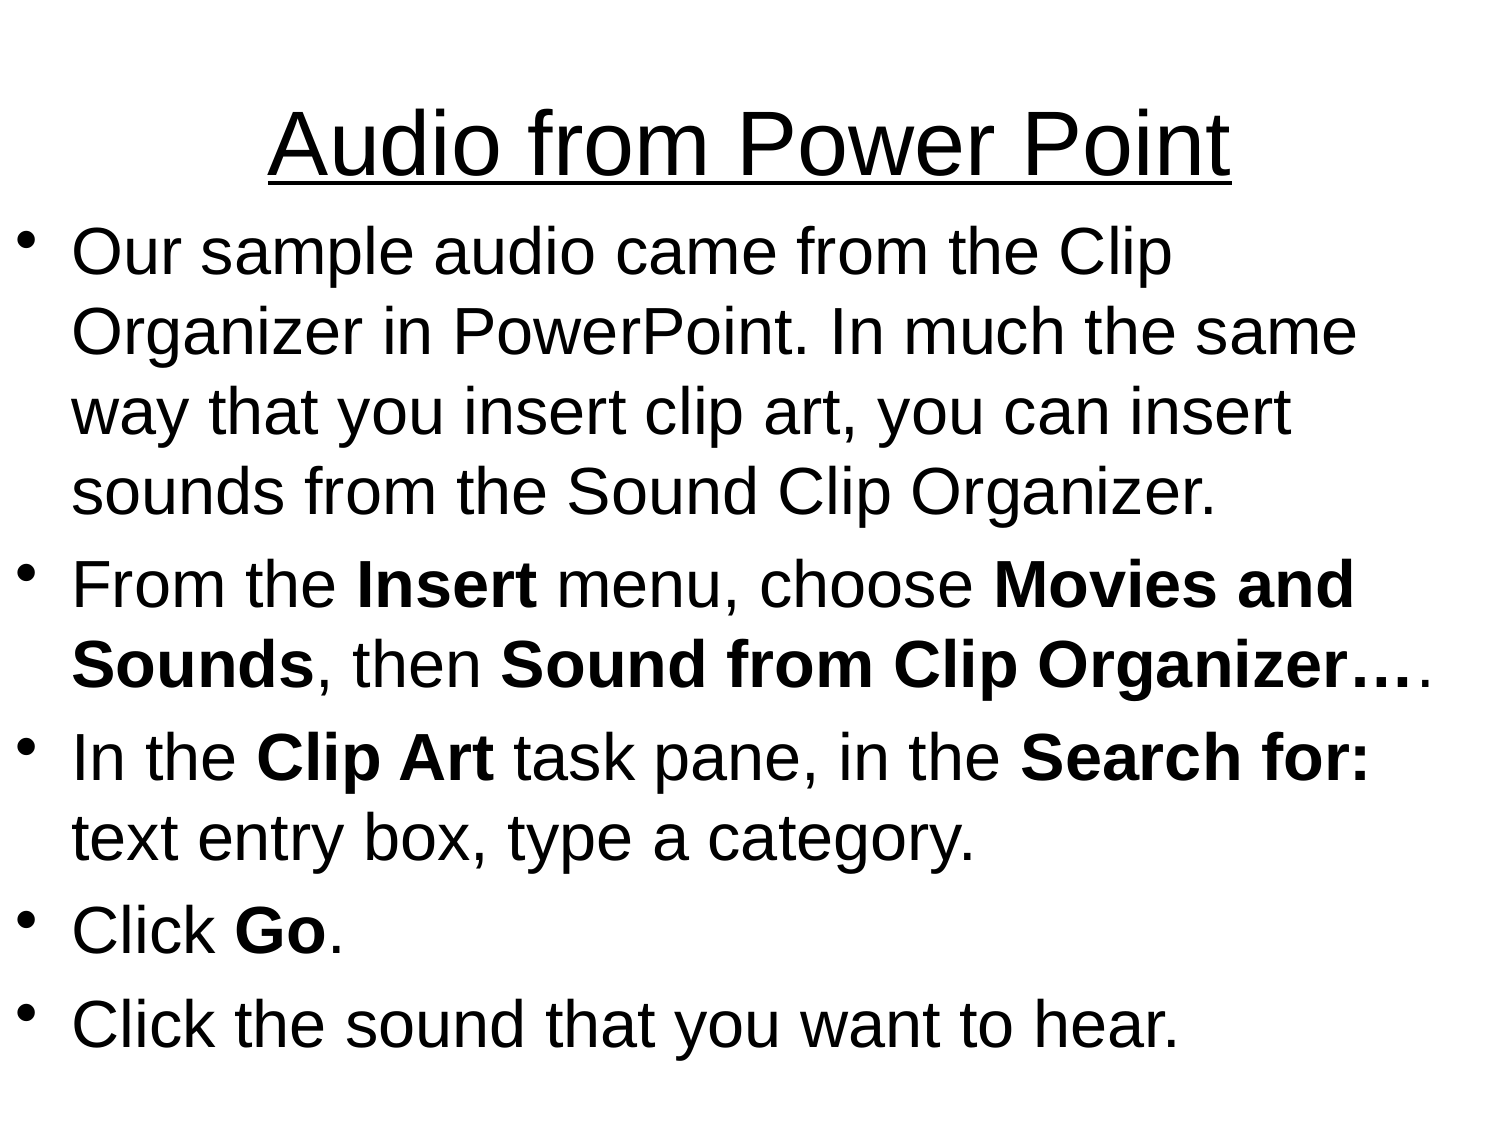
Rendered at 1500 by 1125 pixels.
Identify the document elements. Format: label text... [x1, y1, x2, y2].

title Audio from Power Point [74, 44, 1426, 199]
list Our sample audio came from the Clip Organizer in PowerPoint. In much the same way that you insert clip art, you can insert sounds from the Sound Clip Organizer. From the Insert menu, choose Movies and Sounds, then Sound from Clip Organizer…. In the Clip Art task pane, in the Search for: text entry box, type a category. Click Go. Click the sound that you want to hear. [0, 199, 1500, 1125]
